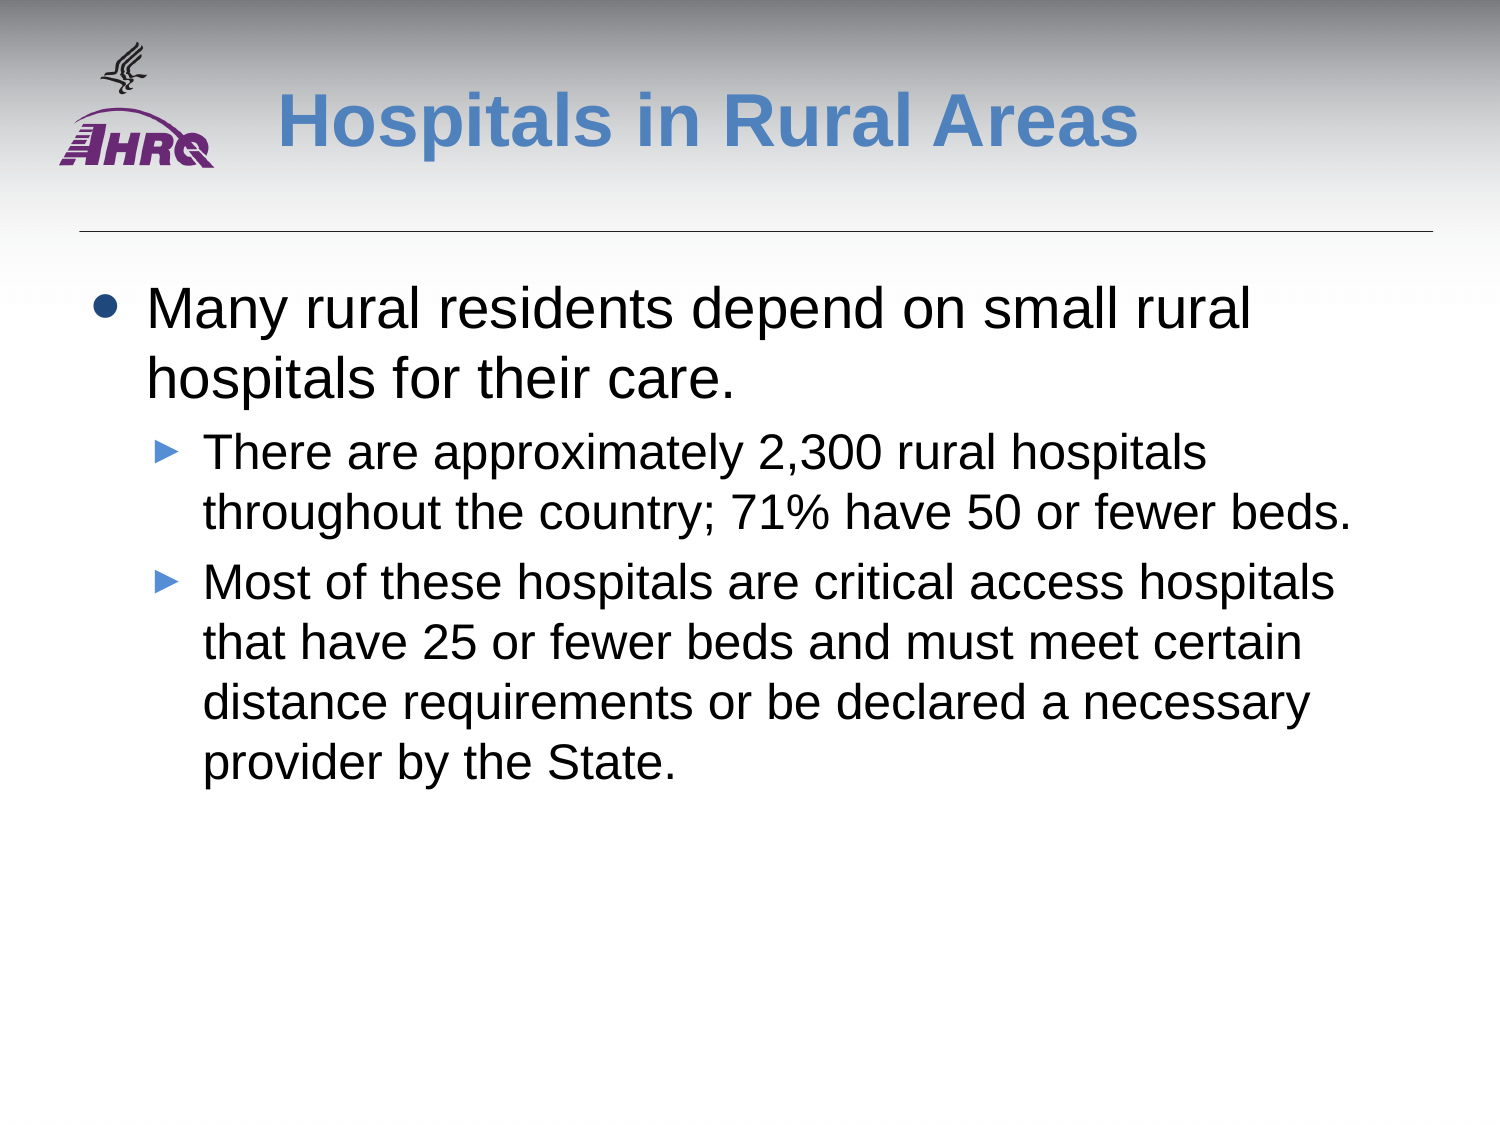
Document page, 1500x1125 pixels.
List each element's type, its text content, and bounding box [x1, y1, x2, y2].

picture [0, 0, 1500, 1125]
list Many rural residents depend on small rural hospitals for their care. There are approximately 2,300 rural hospitals throughout the country; 71% have 50 or fewer beds. Most of these hospitals are critical access hospitals that have 25 or fewer beds and must meet certain distance requirements or be declared a necessary provider by the State. [75, 262, 1425, 1005]
title Hospitals in Rural Areas [262, 45, 1425, 188]
